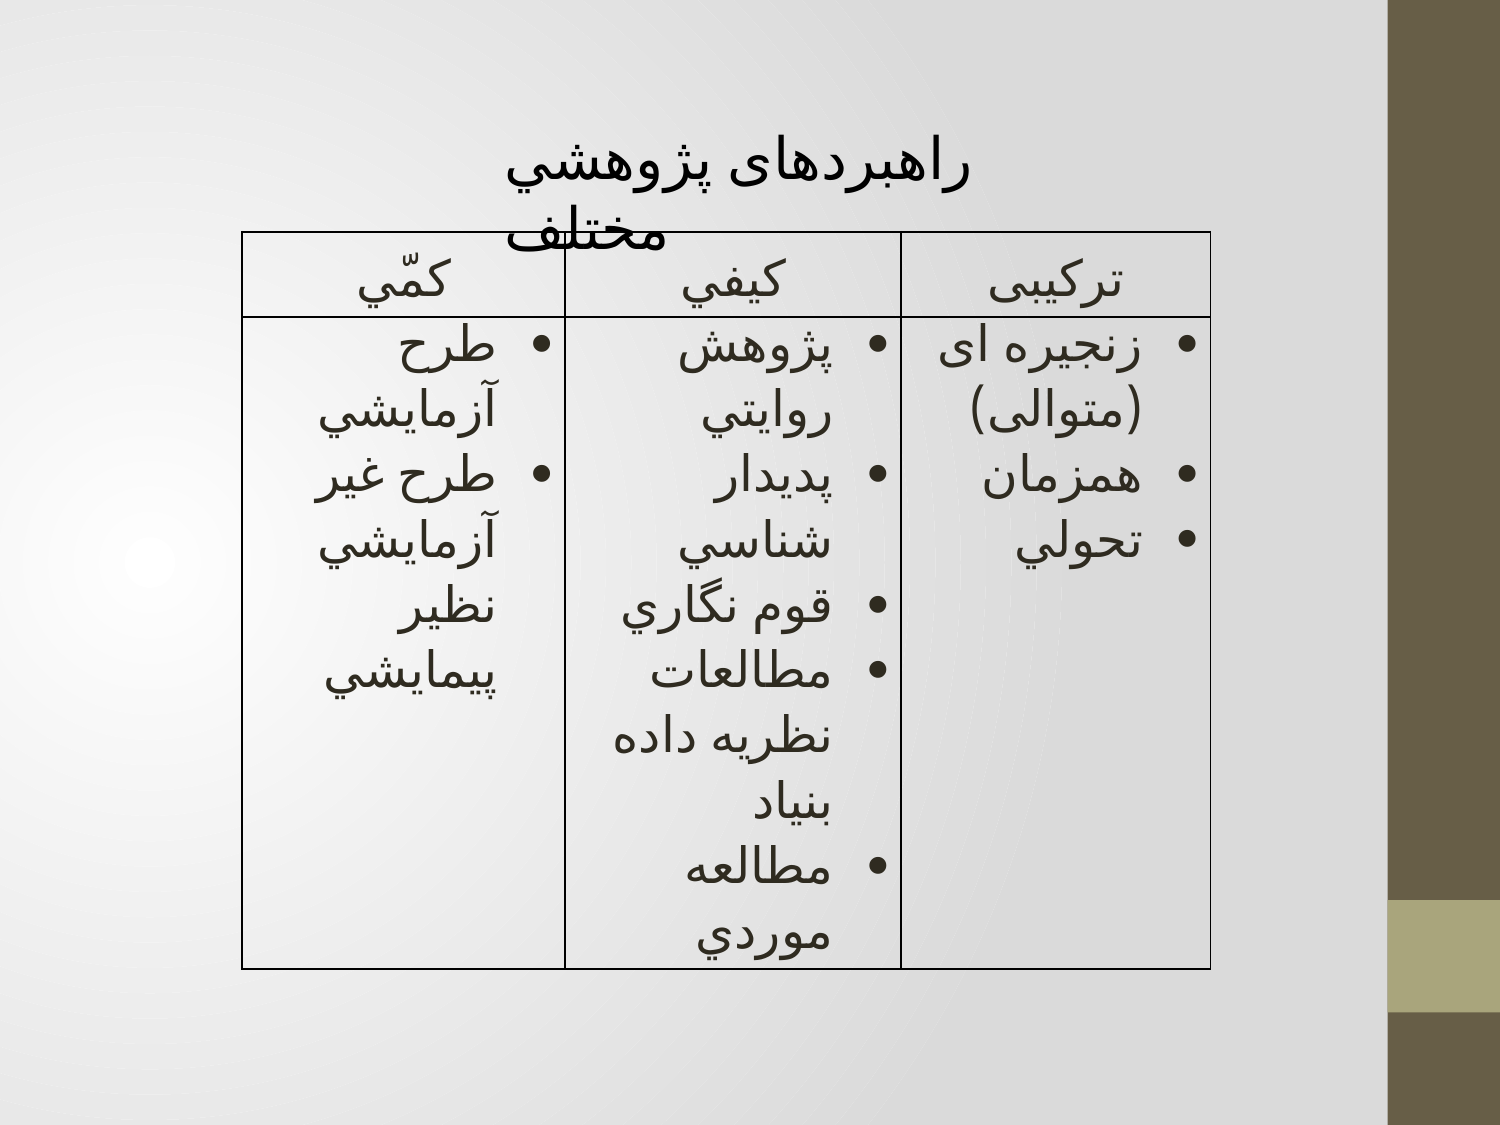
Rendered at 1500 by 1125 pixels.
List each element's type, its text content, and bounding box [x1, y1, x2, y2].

text_box راهبردهای پژوهشي مختلف [490, 113, 1046, 269]
table_cell زنجيره ای (متوالی) همزمان تحولي [902, 318, 1210, 968]
table_header ترکيبی [902, 233, 1210, 316]
table_cell طرح آزمايشي طرح غير آزمايشي نظير پيمايشي [243, 318, 564, 968]
table_header کيفي [566, 269, 900, 316]
table_header کمّي [243, 233, 564, 316]
table_cell پژوهش روايتي پديدار شناسي قوم نگاري مطالعات نظريه داده بنیاد مطالعه موردي [566, 318, 900, 968]
